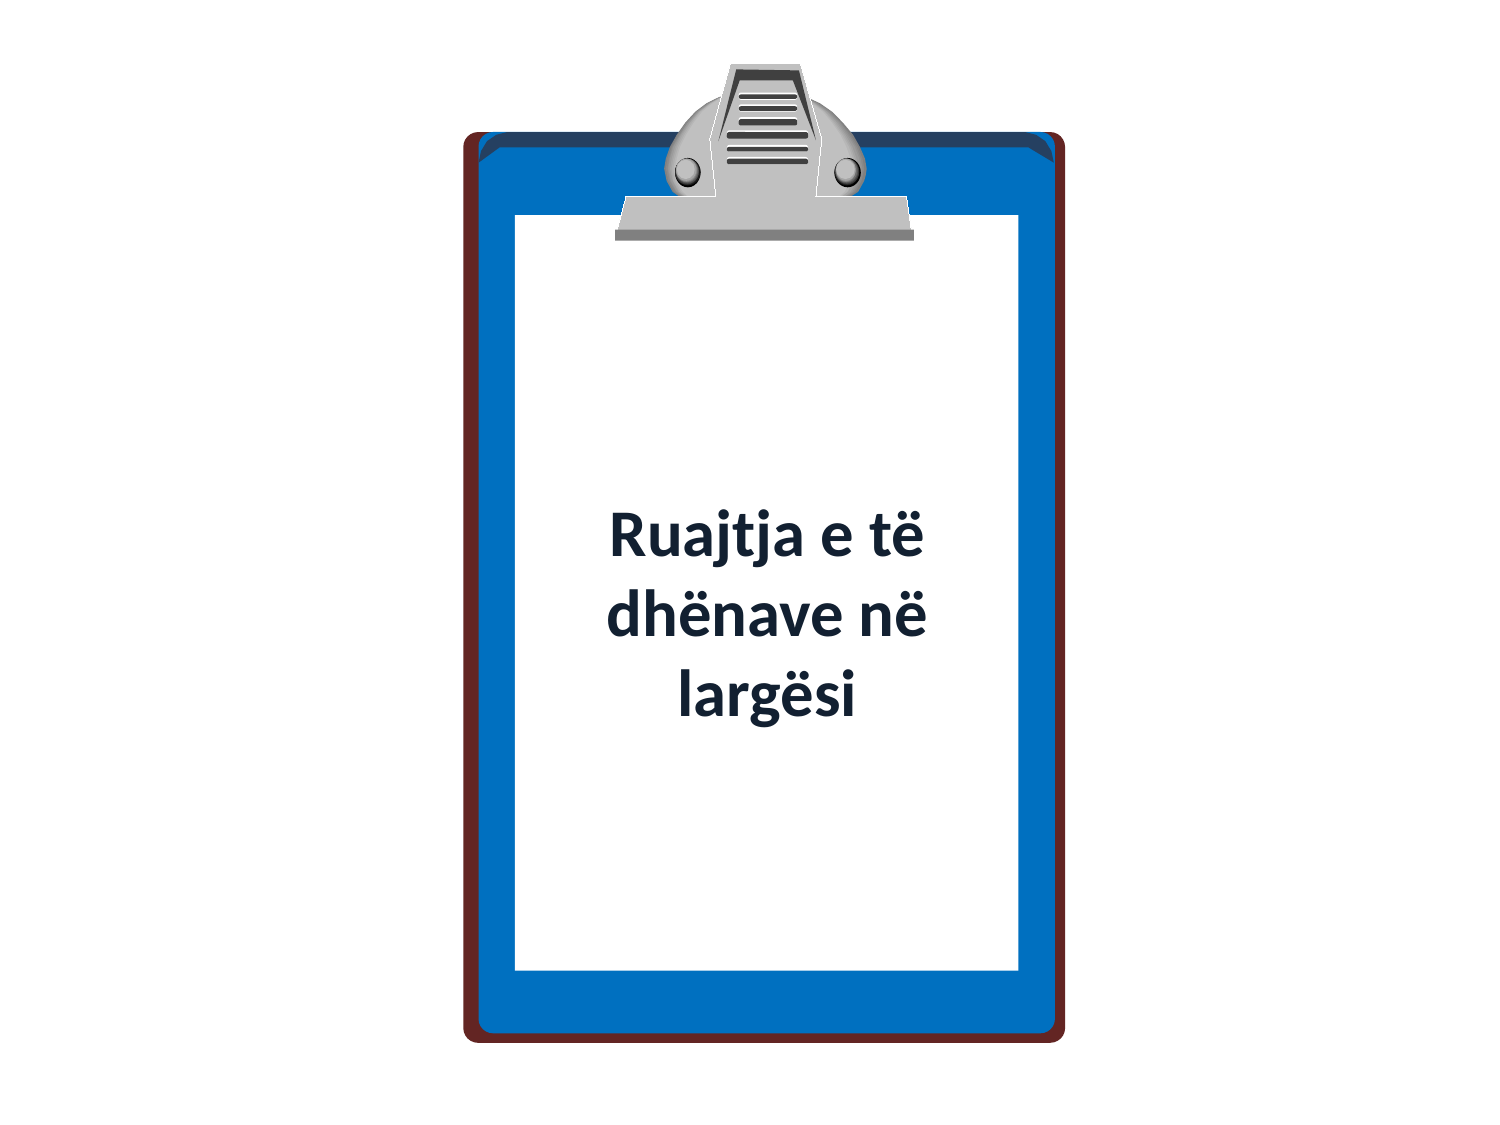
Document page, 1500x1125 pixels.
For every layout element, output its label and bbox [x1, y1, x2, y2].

text_box [462, 63, 1067, 1045]
